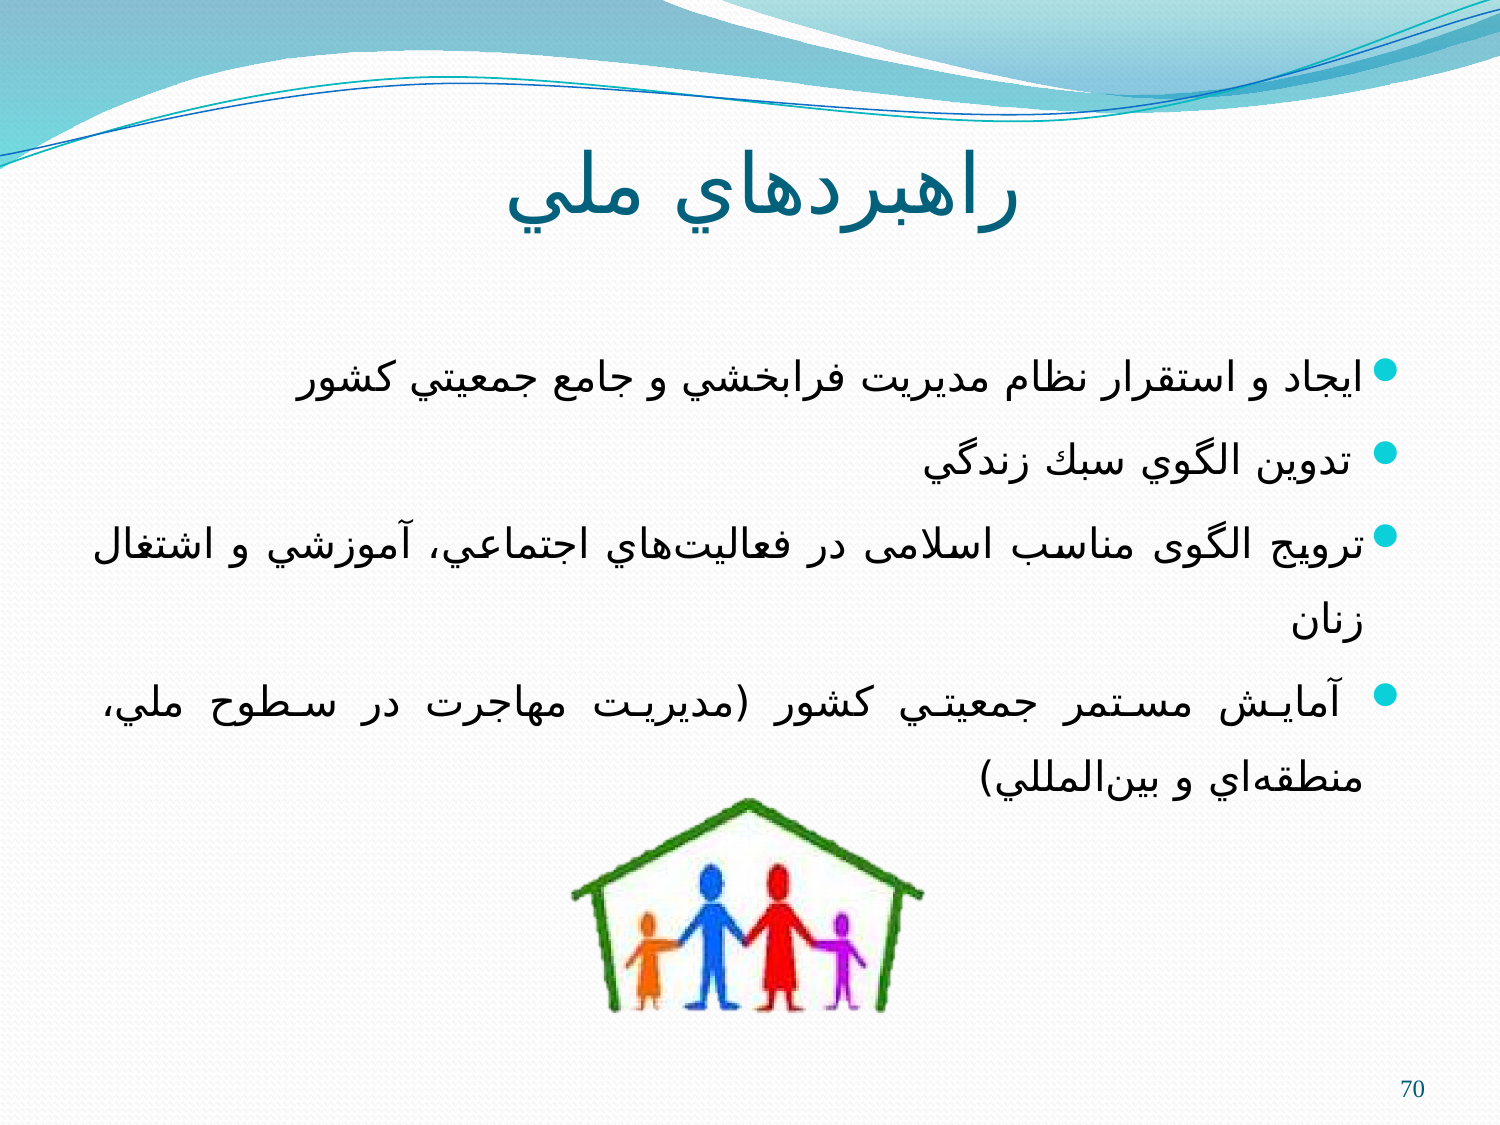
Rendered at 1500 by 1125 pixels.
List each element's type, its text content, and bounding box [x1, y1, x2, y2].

list ايجاد و استقرار نظام مديريت فرابخشي و جامع جمعيتي كشور تدوين الگوي سبك زندگي ترويج الگوی مناسب اسلامی در فعاليت‌هاي اجتماعي،‌ آموزشي و اشتغال زنان آمايش مستمر جمعيتي كشور (مديريت مهاجرت در سطوح ملي،‌ منطقه‌اي و بين‌المللي) [74, 317, 1426, 1038]
picture [560, 763, 939, 1055]
slide_number 70 [1299, 1042, 1425, 1103]
title راهبردهاي ملي [88, 42, 1439, 231]
